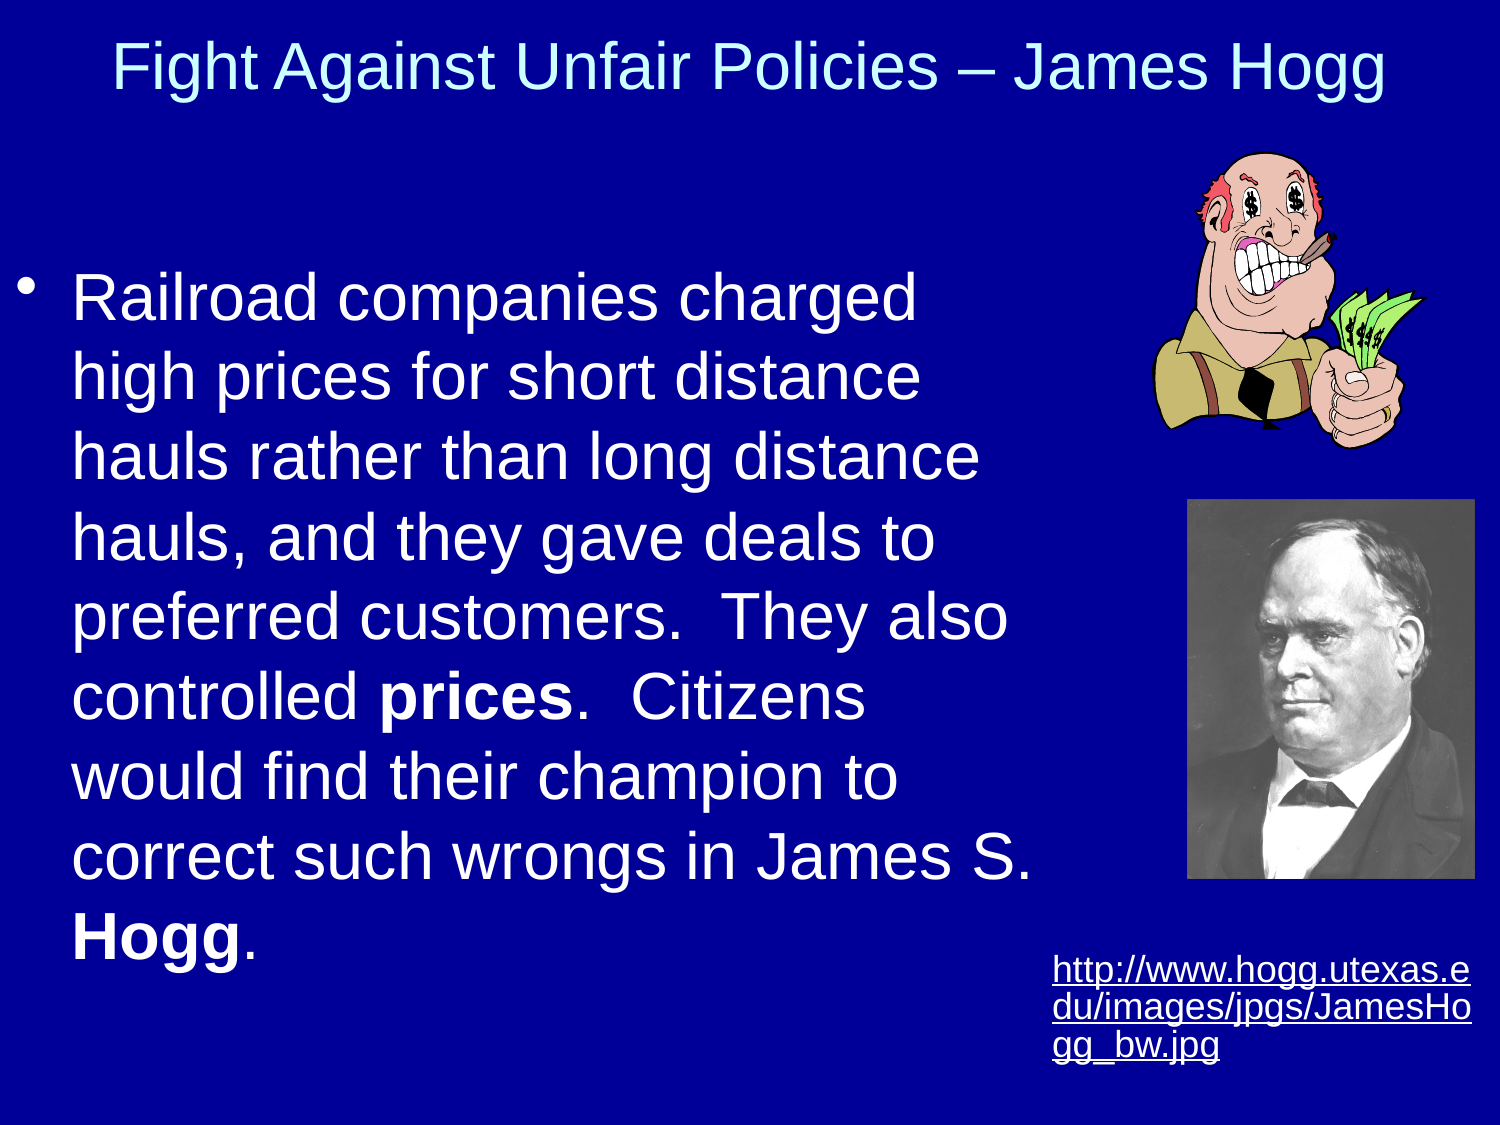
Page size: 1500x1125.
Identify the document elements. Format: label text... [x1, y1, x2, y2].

list Railroad companies charged high prices for short distance hauls rather than long distance hauls, and they gave deals to preferred customers. They also controlled prices. Citizens would find their champion to correct such wrongs in James S. Hogg. [0, 162, 1076, 1125]
title Fight Against Unfair Policies – James Hogg [74, 0, 1426, 126]
picture [1187, 499, 1475, 879]
text_box http://www.hogg.utexas.edu/images/jpgs/JamesHogg_bw.jpg [1037, 937, 1500, 1043]
picture [1149, 149, 1428, 451]
